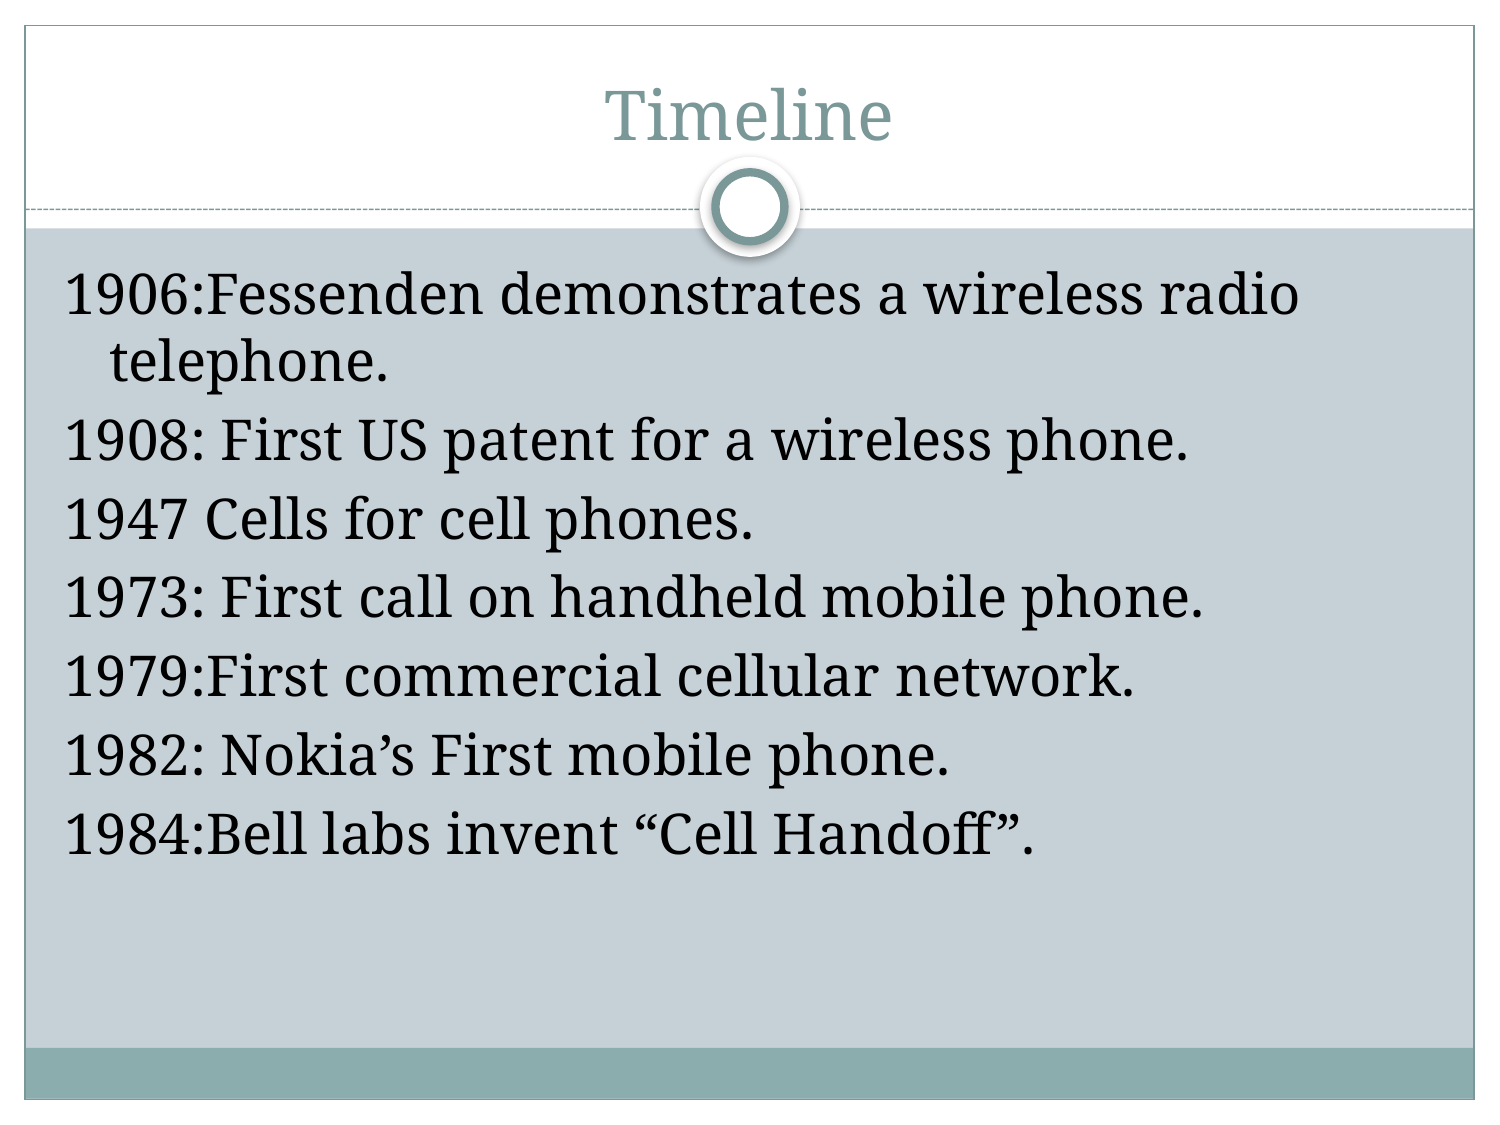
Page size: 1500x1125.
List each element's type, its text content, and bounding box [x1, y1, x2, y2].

list 1906:Fessenden demonstrates a wireless radio telephone. 1908: First US patent for a wireless phone. 1947 Cells for cell phones. 1973: First call on handheld mobile phone. 1979:First commercial cellular network. 1982: Nokia’s First mobile phone. 1984:Bell labs invent “Cell Handoff”. [49, 250, 1445, 1001]
title Timeline [49, 37, 1450, 162]
